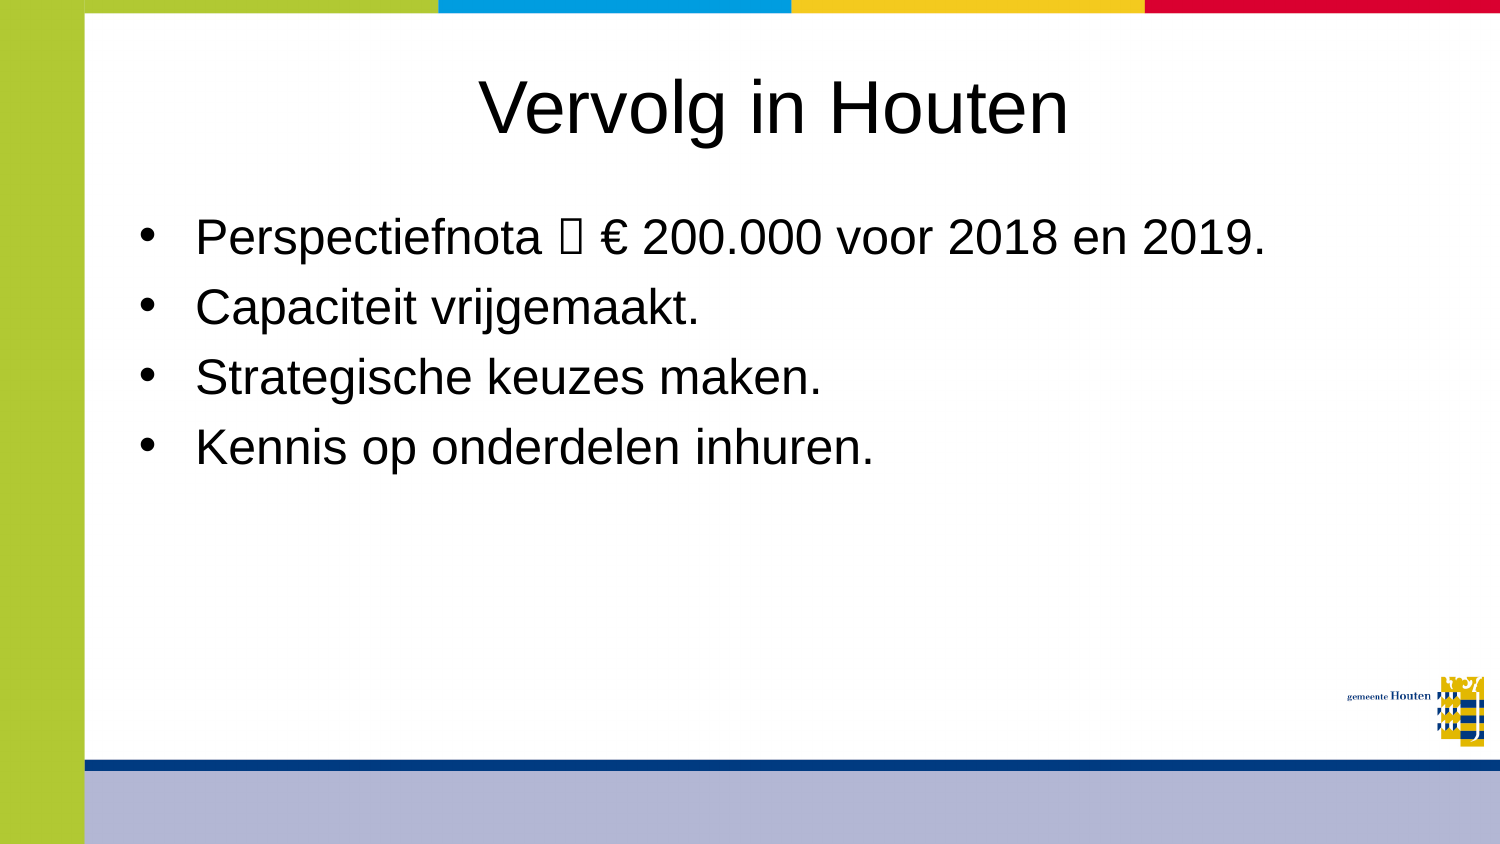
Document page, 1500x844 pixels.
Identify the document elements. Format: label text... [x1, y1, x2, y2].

picture [0, 0, 1500, 844]
list Perspectiefnota  € 200.000 voor 2018 en 2019. Capaciteit vrijgemaakt. Strategische keuzes maken. Kennis op onderdelen inhuren. [123, 196, 1425, 753]
title Vervolg in Houten [123, 33, 1425, 175]
